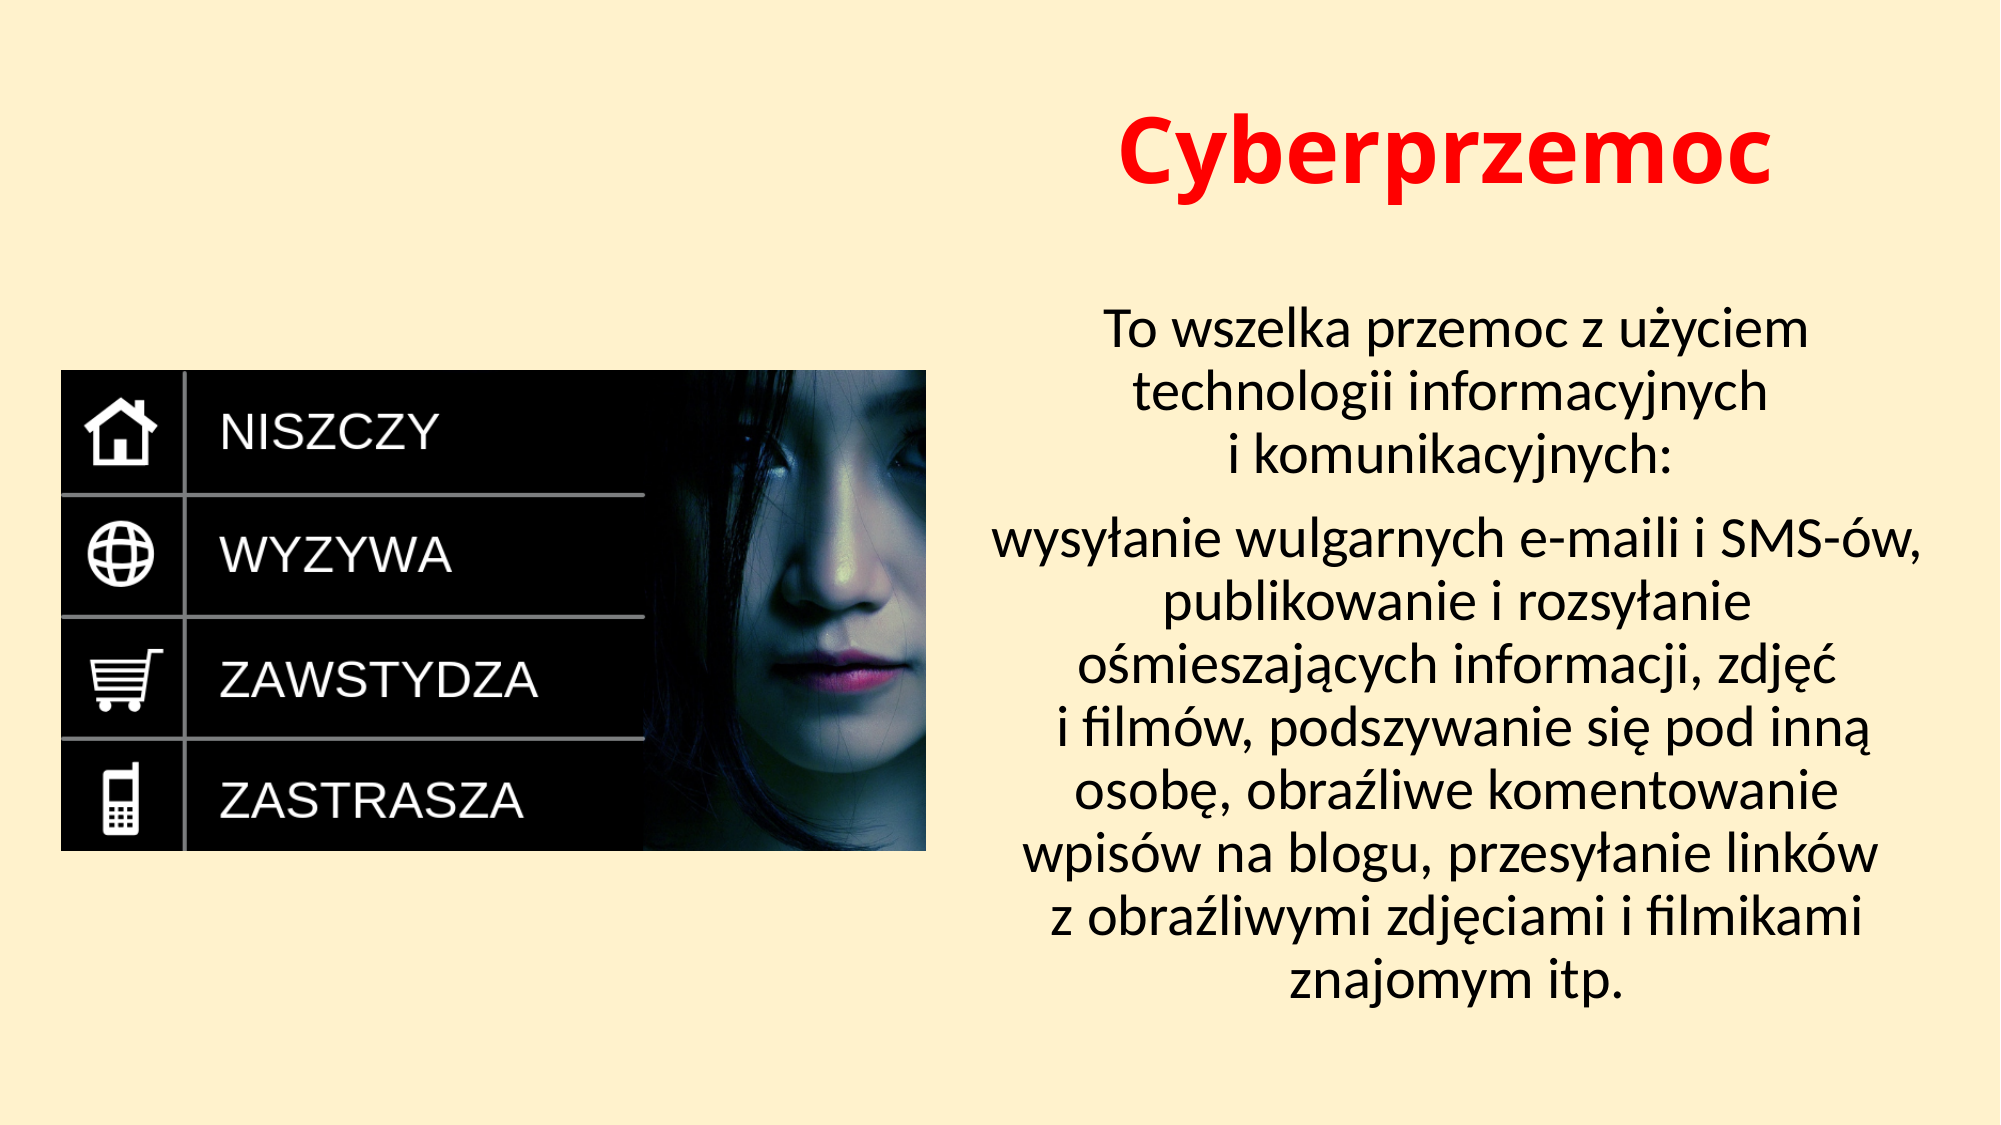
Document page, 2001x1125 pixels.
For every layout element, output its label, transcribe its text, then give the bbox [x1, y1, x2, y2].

list To wszelka przemoc z użyciem technologii informacyjnych i komunikacyjnych: wysyłanie wulgarnych e-maili i SMS-ów, publikowanie i rozsyłanie ośmieszających informacji, zdjęć i filmów, podszywanie się pod inną osobę, obraźliwe komentowanie wpisów na blogu, przesyłanie linków z obraźliwymi zdjęciami i filmikami znajomym itp. [970, 289, 1945, 836]
picture [61, 370, 926, 851]
title Cyberprzemoc [1053, 50, 1862, 258]
